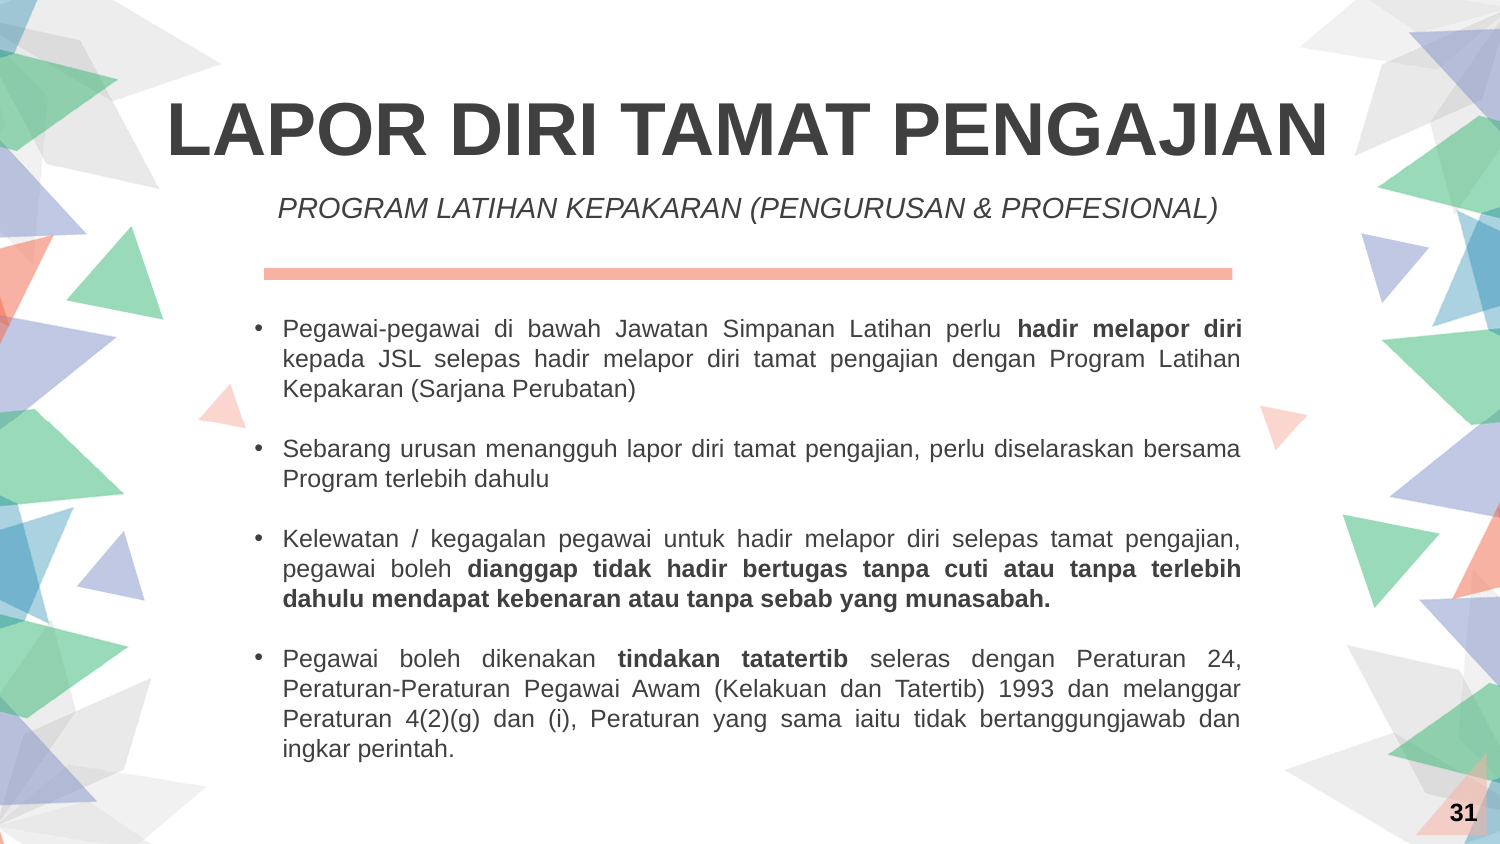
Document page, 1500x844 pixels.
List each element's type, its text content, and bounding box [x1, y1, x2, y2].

list PROGRAM LATIHAN KEPAKARAN (PENGURUSAN & PROFESIONAL) [0, 183, 1499, 231]
picture [0, 0, 1500, 844]
text_box [262, 266, 1235, 282]
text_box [1415, 752, 1494, 836]
list LAPOR DIRI TAMAT PENGAJIAN [0, 78, 1499, 173]
text_box Pegawai-pegawai di bawah Jawatan Simpanan Latihan perlu hadir melapor diri kepada JSL selepas hadir melapor diri tamat pengajian dengan Program Latihan Kepakaran (Sarjana Perubatan) Sebarang urusan menangguh lapor diri tamat pengajian, perlu diselaraskan bersama Program terlebih dahulu Kelewatan / kegagalan pegawai untuk hadir melapor diri selepas tamat pengajian, pegawai boleh dianggap tidak hadir bertugas tanpa cuti atau tanpa terlebih dahulu mendapat kebenaran atau tanpa sebab yang munasabah. Pegawai boleh dikenakan tindakan tatatertib seleras dengan Peraturan 24, Peraturan-Peraturan Pegawai Awam (Kelakuan dan Tatertib) 1993 dan melanggar Peraturan 4(2)(g) dan (i), Peraturan yang sama iaitu tidak bertanggungjawab dan ingkar perintah. [239, 305, 1258, 770]
